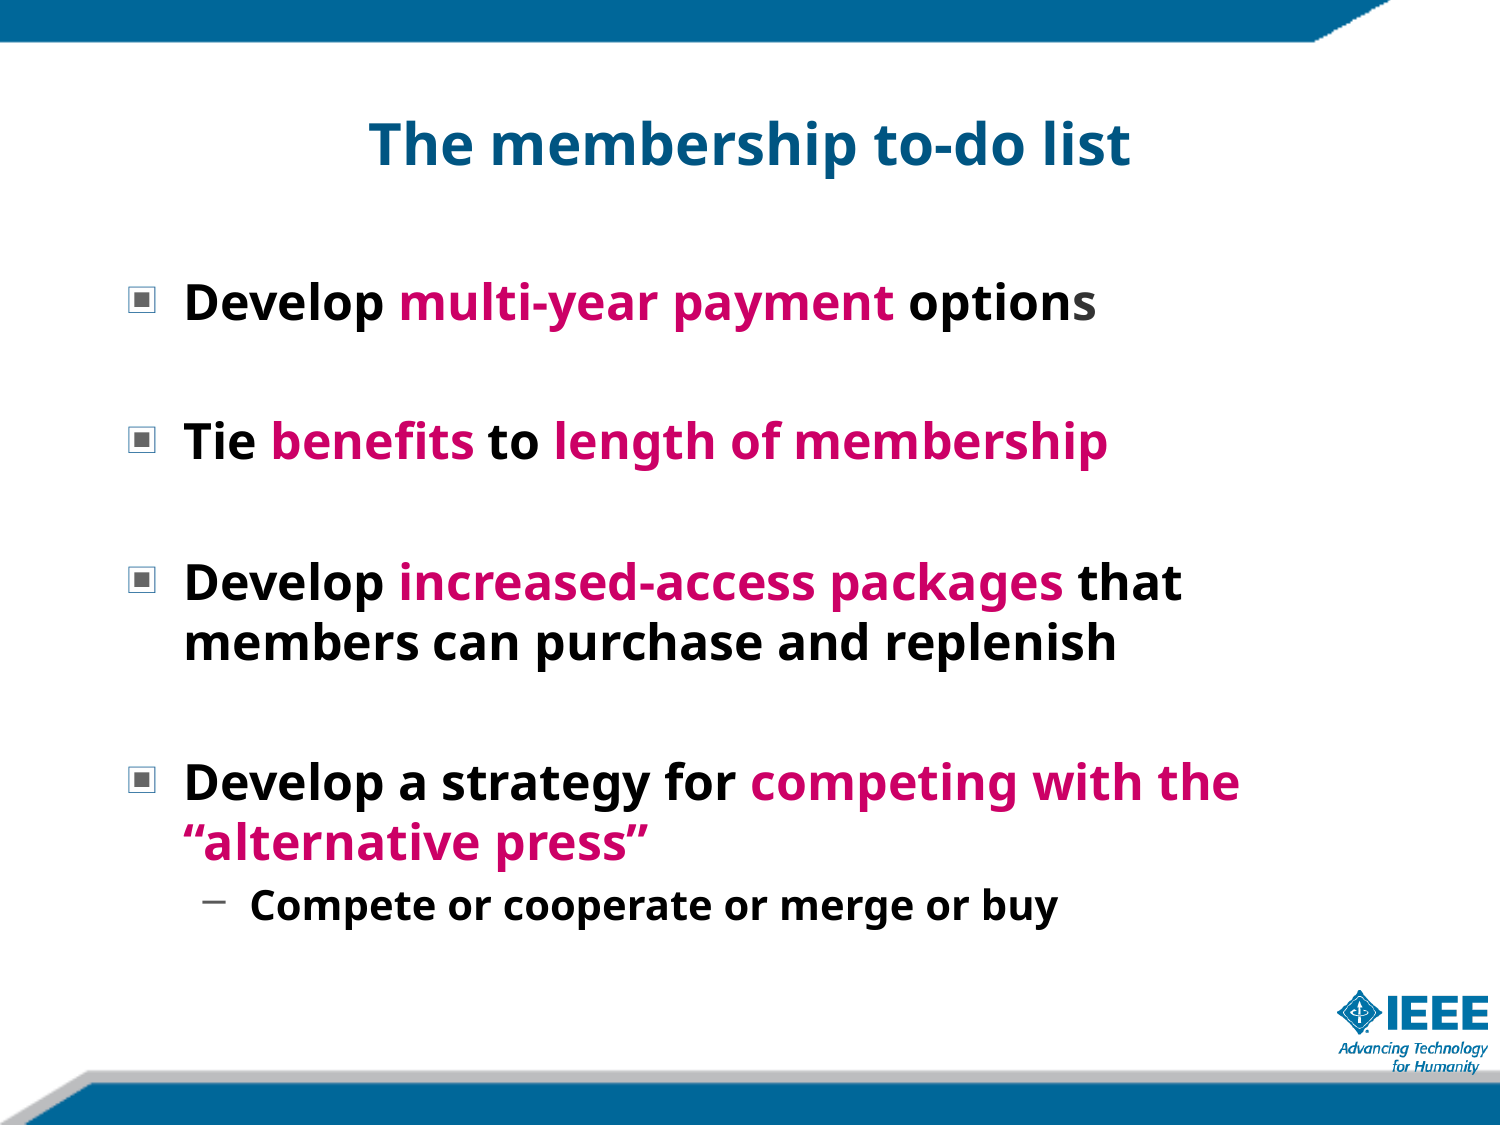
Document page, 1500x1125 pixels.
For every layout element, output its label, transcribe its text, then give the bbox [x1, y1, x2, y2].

picture [0, 0, 1500, 1125]
list Develop multi-year payment options Tie benefits to length of membership Develop increased-access packages that members can purchase and replenish Develop a strategy for competing with the “alternative press” Compete or cooperate or merge or buy [112, 262, 1388, 976]
title The membership to-do list [112, 99, 1388, 201]
